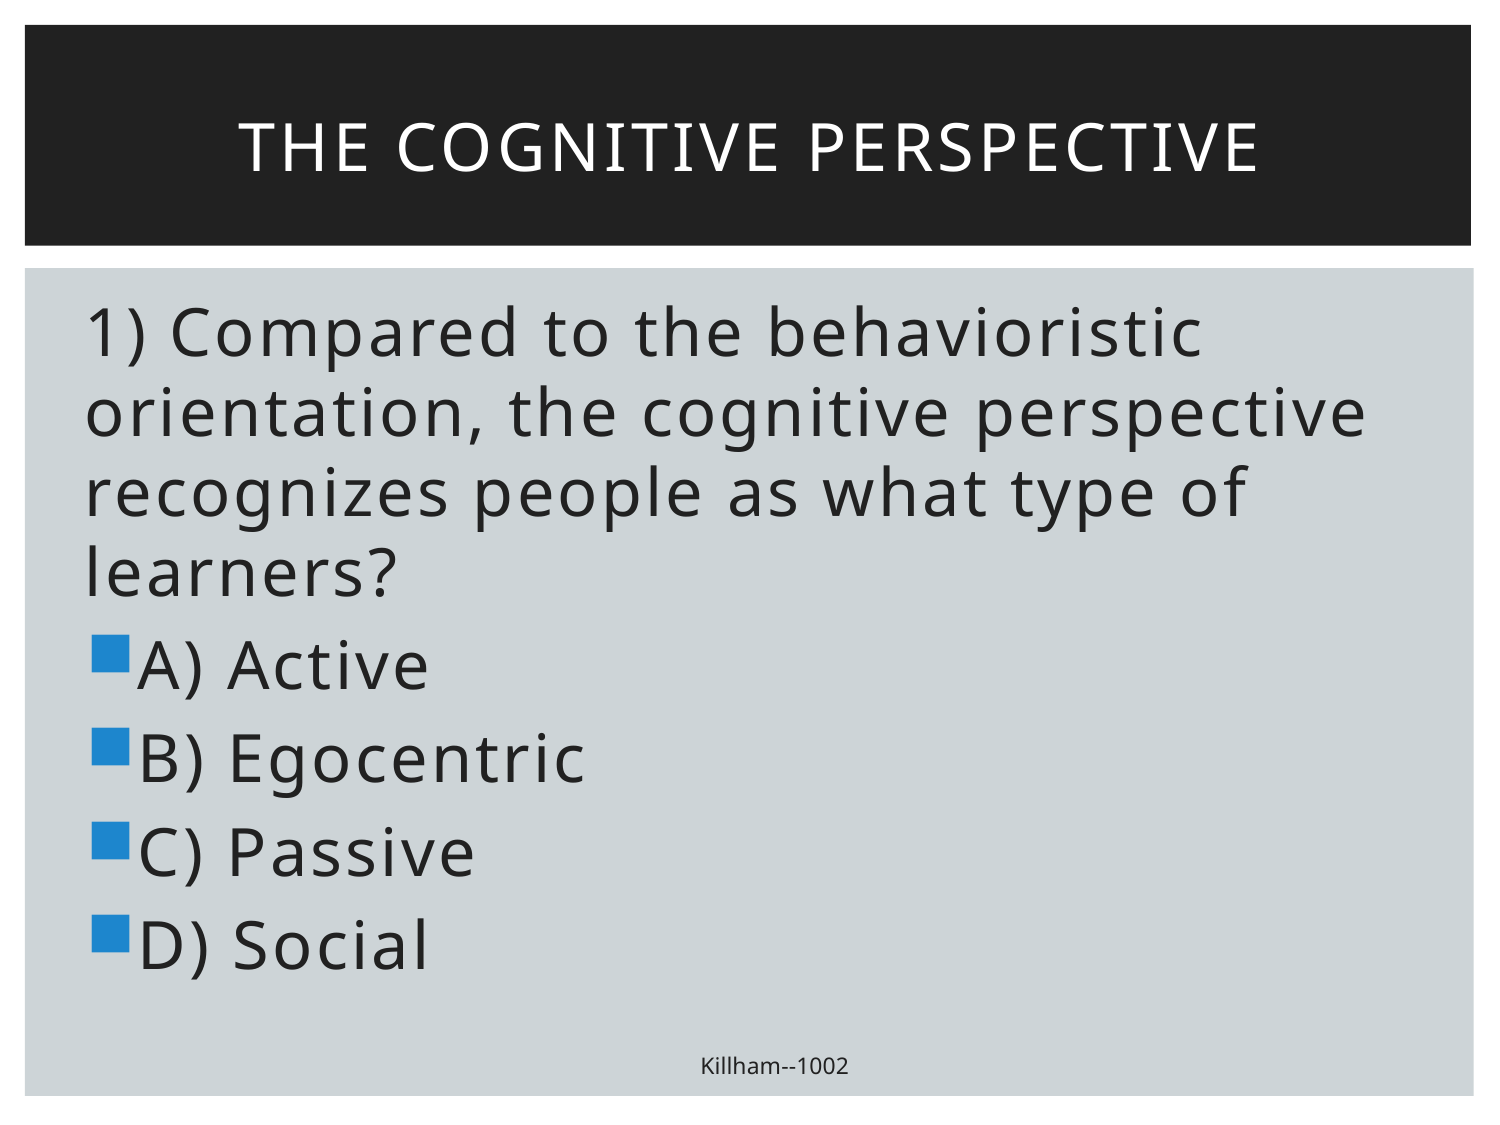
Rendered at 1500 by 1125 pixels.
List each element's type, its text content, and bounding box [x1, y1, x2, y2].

title The cognitive perspective [62, 58, 1438, 232]
list 1) Compared to the behavioristic orientation, the cognitive perspective recognizes people as what type of learners? A) Active B) Egocentric C) Passive D) Social [62, 281, 1442, 1005]
footer Killham--1002 [500, 1042, 1050, 1088]
